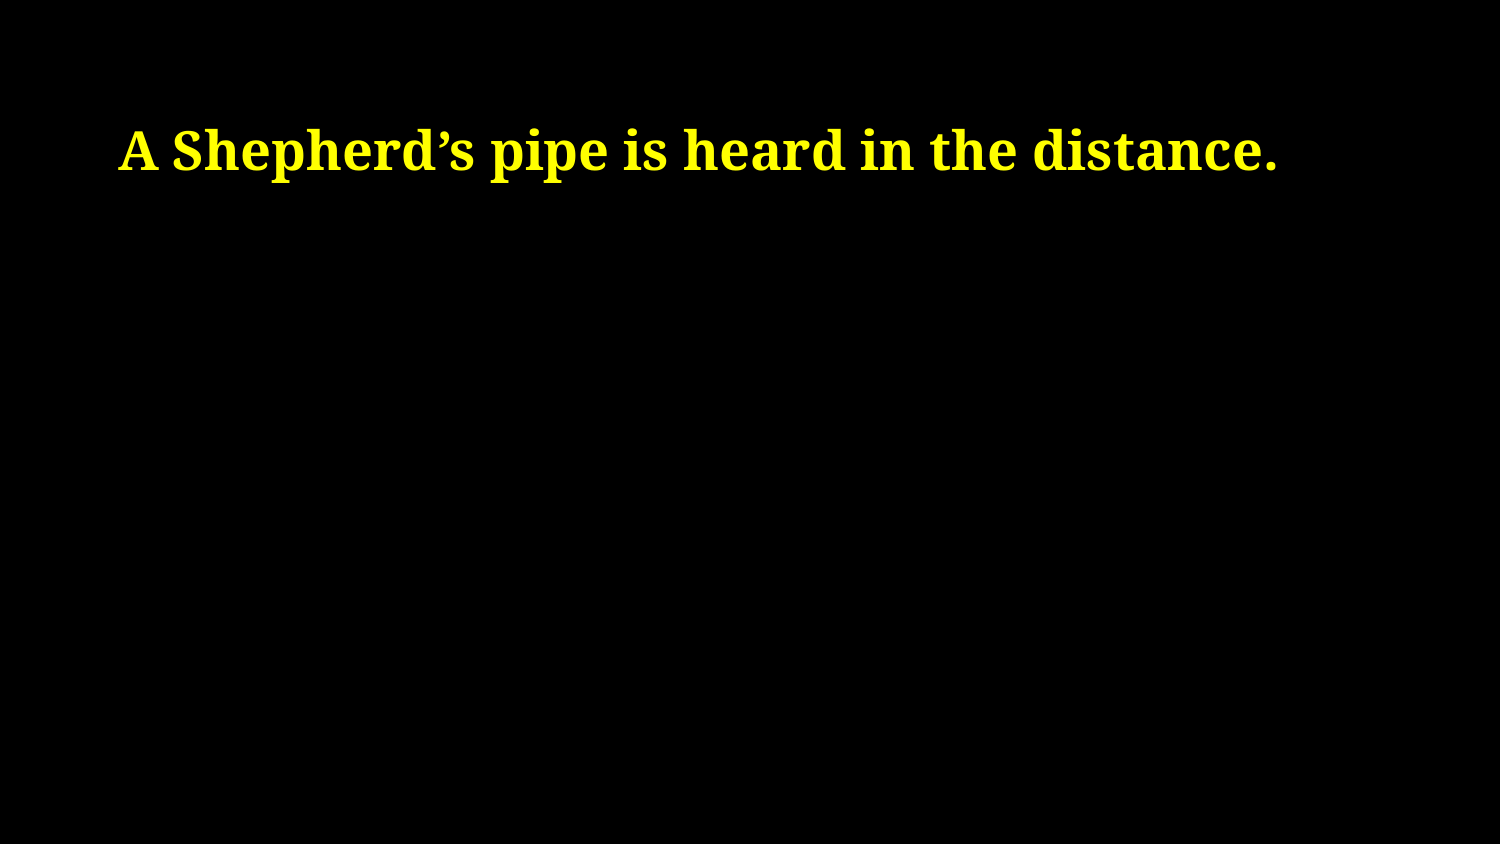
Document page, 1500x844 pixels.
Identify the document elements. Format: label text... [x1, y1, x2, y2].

title A Shepherd’s pipe is heard in the distance. [103, 17, 1397, 299]
